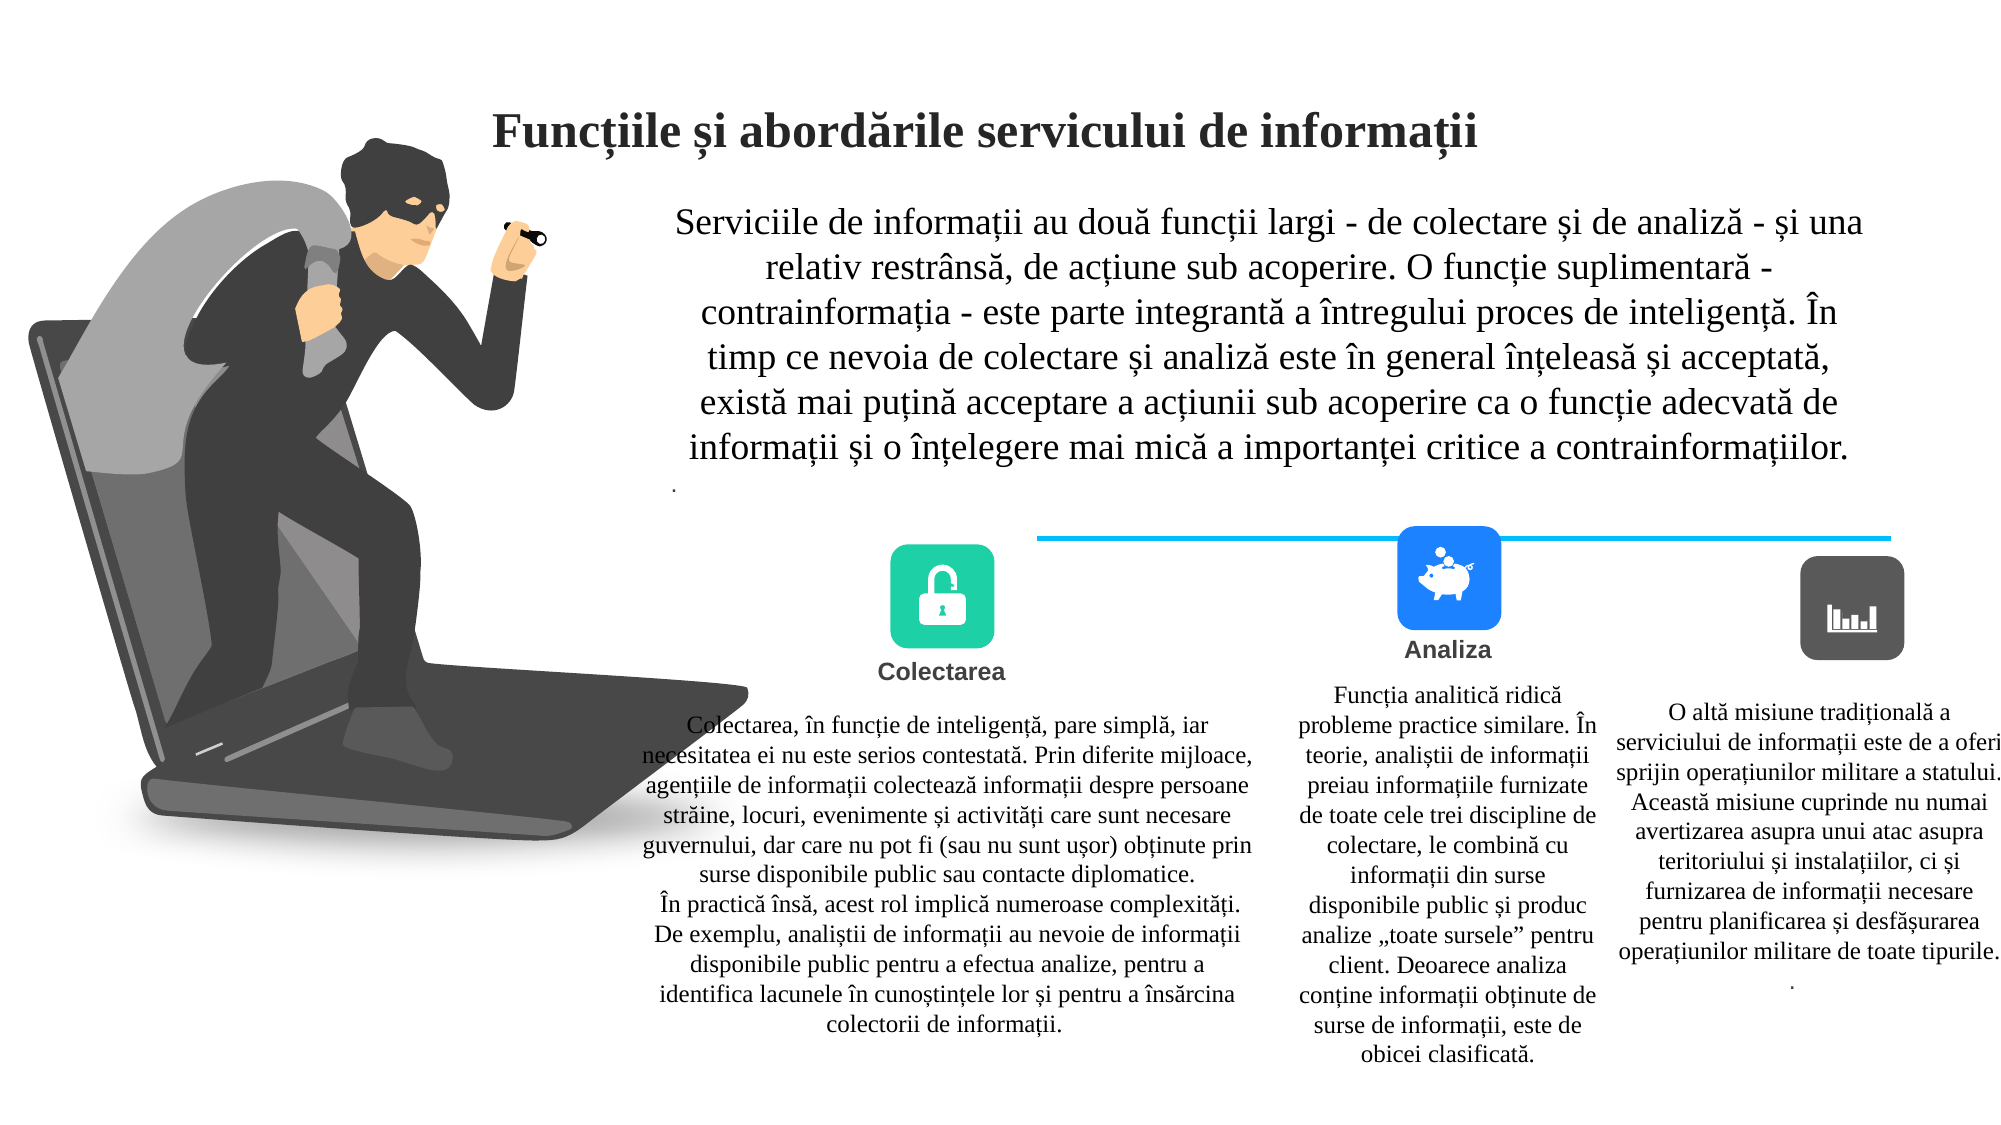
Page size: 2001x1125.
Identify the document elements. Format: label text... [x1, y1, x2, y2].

text_box O altă misiune tradițională a serviciului de informații este de a oferi sprijin operațiunilor militare a statului. Această misiune cuprinde nu numai avertizarea asupra unui atac asupra teritoriului și instalațiilor, ci și furnizarea de informații necesare pentru planificarea și desfășurarea operațiunilor militare de toate tipurile. . [1616, 687, 2000, 1002]
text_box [21, 142, 829, 881]
text_box [1799, 555, 1906, 662]
text_box Serviciile de informații au două funcții largi - de colectare și de analiză - și una relativ restrânsă, de acțiune sub acoperire. O funcție suplimentară - contrainformația - este parte integrantă a întregului proces de inteligență. În timp ce nevoia de colectare și analiză este în general înțeleasă și acceptată, există mai puțină acceptare a acțiunii sub acoperire ca o funcție adecvată de informații și o înțelegere mai mică a importanței critice a contrainformațiilor. . [829, 190, 1885, 505]
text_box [620, 648, 1269, 1110]
text_box [1396, 525, 1503, 625]
text_box [918, 563, 967, 626]
list Funcțiile și abordările servicului de informații [829, 142, 1935, 262]
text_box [1280, 625, 1616, 1125]
text_box [889, 543, 996, 648]
text_box [1417, 545, 1476, 602]
text_box [1826, 604, 1878, 634]
